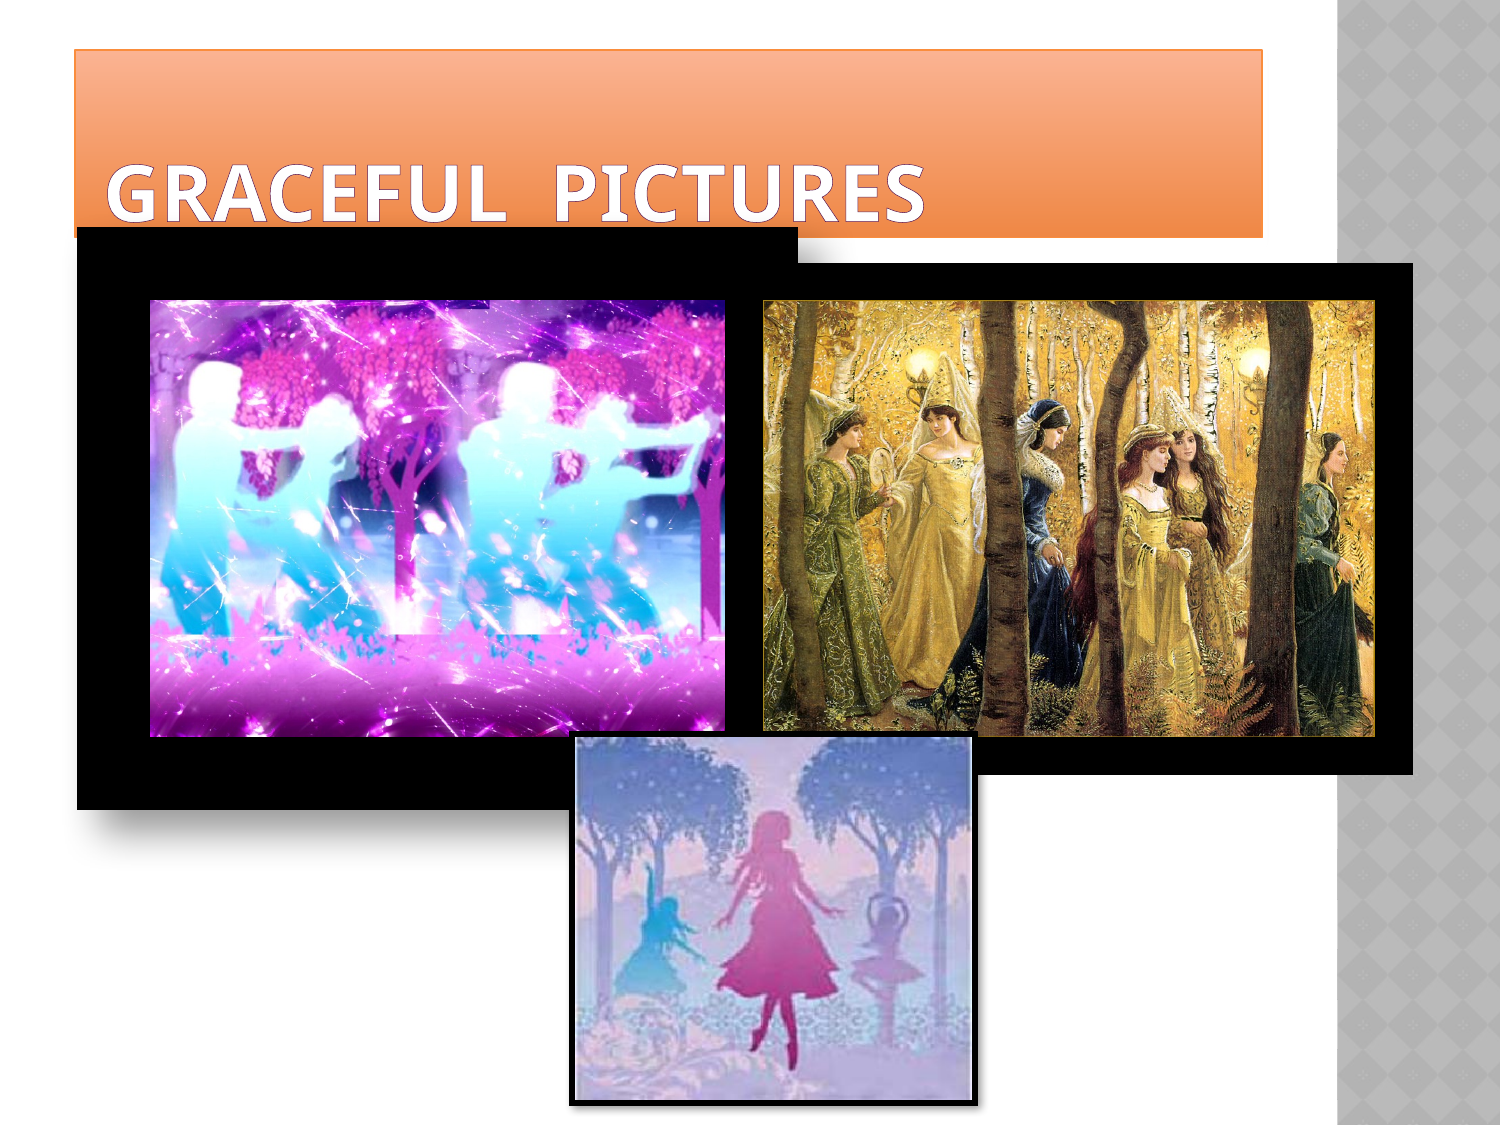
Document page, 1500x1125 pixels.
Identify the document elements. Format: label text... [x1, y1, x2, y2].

picture [149, 299, 1376, 1101]
title Graceful pictures [74, 49, 1263, 238]
